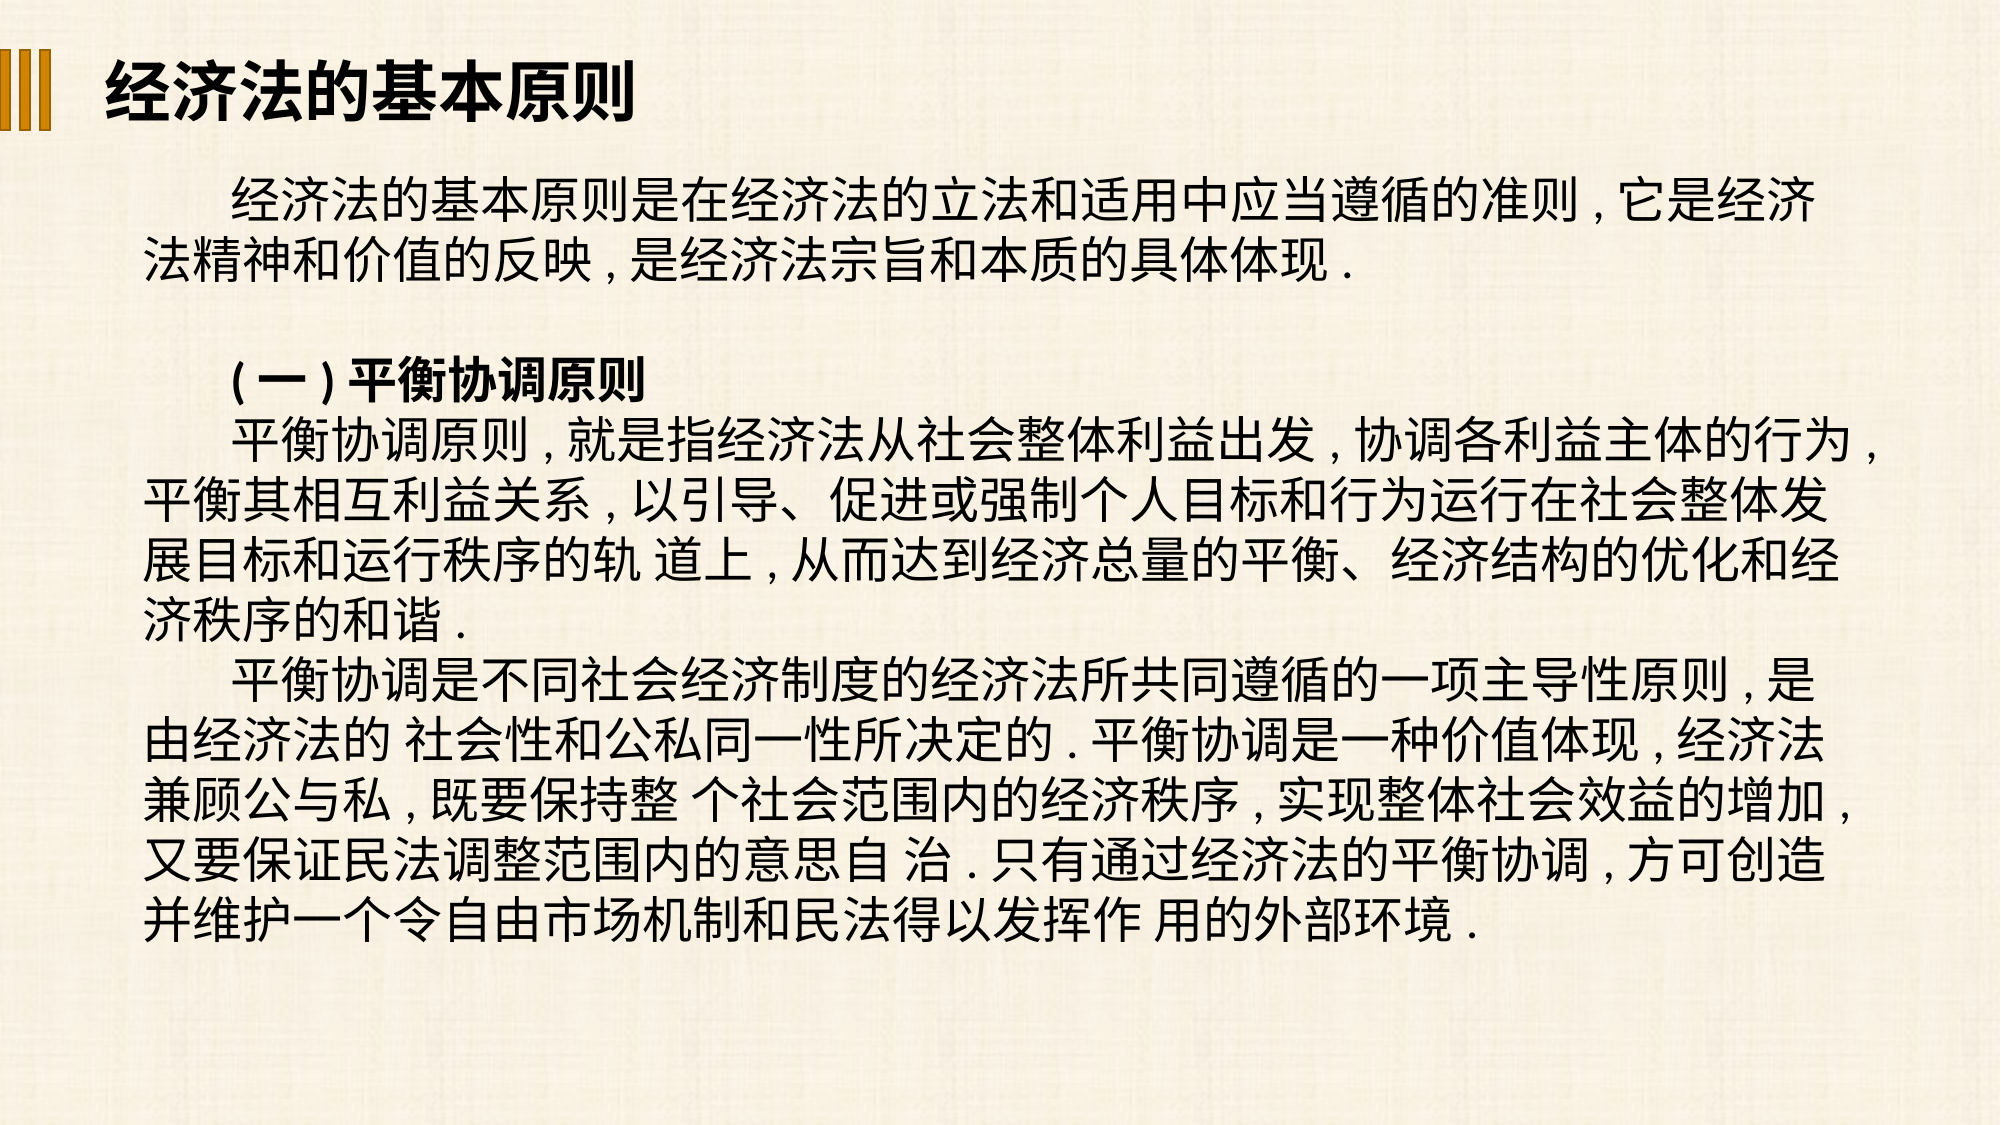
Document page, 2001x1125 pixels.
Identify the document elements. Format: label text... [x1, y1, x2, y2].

text_box 经济法的基本原则是在经济法的立法和适用中应当遵循的准则,它是经济法精神和价值的反映,是经济法宗旨和本质的具体体现. (一)平衡协调原则 平衡协调原则,就是指经济法从社会整体利益出发,协调各利益主体的行为,平衡其相互利益关系,以引导、促进或强制个人目标和行为运行在社会整体发展目标和运行秩序的轨 道上,从而达到经济总量的平衡、经济结构的优化和经济秩序的和谐. 平衡协调是不同社会经济制度的经济法所共同遵循的一项主导性原则,是由经济法的 社会性和公私同一性所决定的.平衡协调是一种价值体现,经济法兼顾公与私,既要保持整 个社会范围内的经济秩序,实现整体社会效益的增加,又要保证民法调整范围内的意思自 治.只有通过经济法的平衡协调,方可创造并维护一个令自由市场机制和民法得以发挥作 用的外部环境. [127, 160, 1872, 956]
text_box 经济法的基本原则 [90, 41, 984, 137]
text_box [0, 49, 50, 131]
